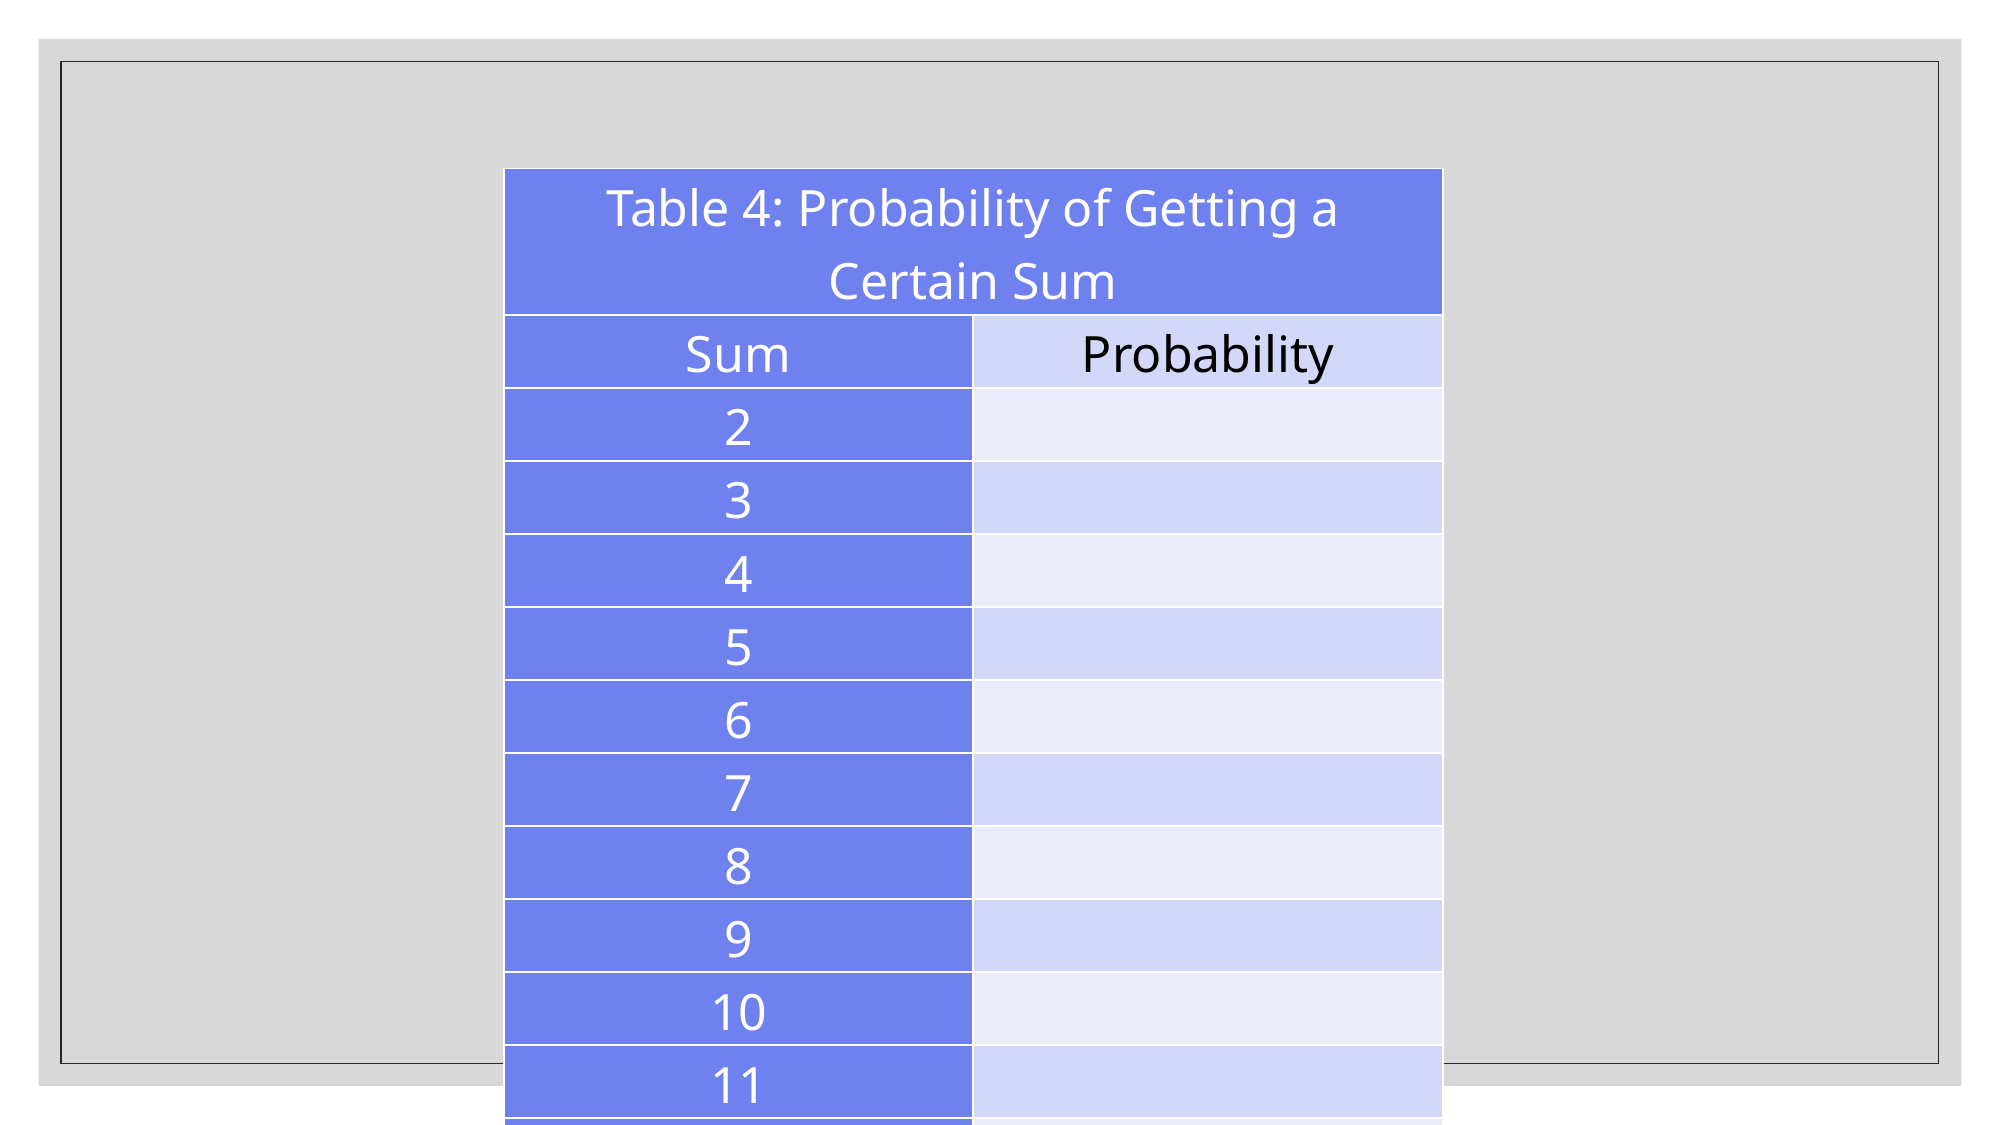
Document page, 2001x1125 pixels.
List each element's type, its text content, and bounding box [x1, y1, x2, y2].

table_cell [974, 389, 1442, 460]
table_cell Probability [974, 316, 1442, 387]
table_cell [974, 681, 1442, 752]
table_cell [974, 1046, 1442, 1117]
table_cell [974, 900, 1442, 971]
table_header Table 4: Probability of Getting a Certain Sum [505, 169, 1442, 314]
table_cell Sum [505, 316, 972, 387]
table_cell 4 [505, 535, 972, 606]
table_cell [974, 973, 1442, 1044]
table_cell 10 [505, 973, 972, 1044]
table_cell 8 [505, 827, 972, 898]
table_cell [974, 462, 1442, 533]
table_cell 3 [505, 462, 972, 533]
table_cell 9 [505, 900, 972, 971]
table_cell [974, 535, 1442, 606]
table_cell 11 [505, 1046, 972, 1117]
table_cell [974, 608, 1442, 679]
table_cell [974, 754, 1442, 825]
table_cell 12 [505, 1119, 972, 1125]
table_cell [974, 1119, 1442, 1125]
table_cell 7 [505, 754, 972, 825]
table_cell 5 [505, 608, 972, 679]
table_cell 2 [505, 389, 972, 460]
table_cell 6 [505, 681, 972, 752]
table_cell [974, 827, 1442, 898]
